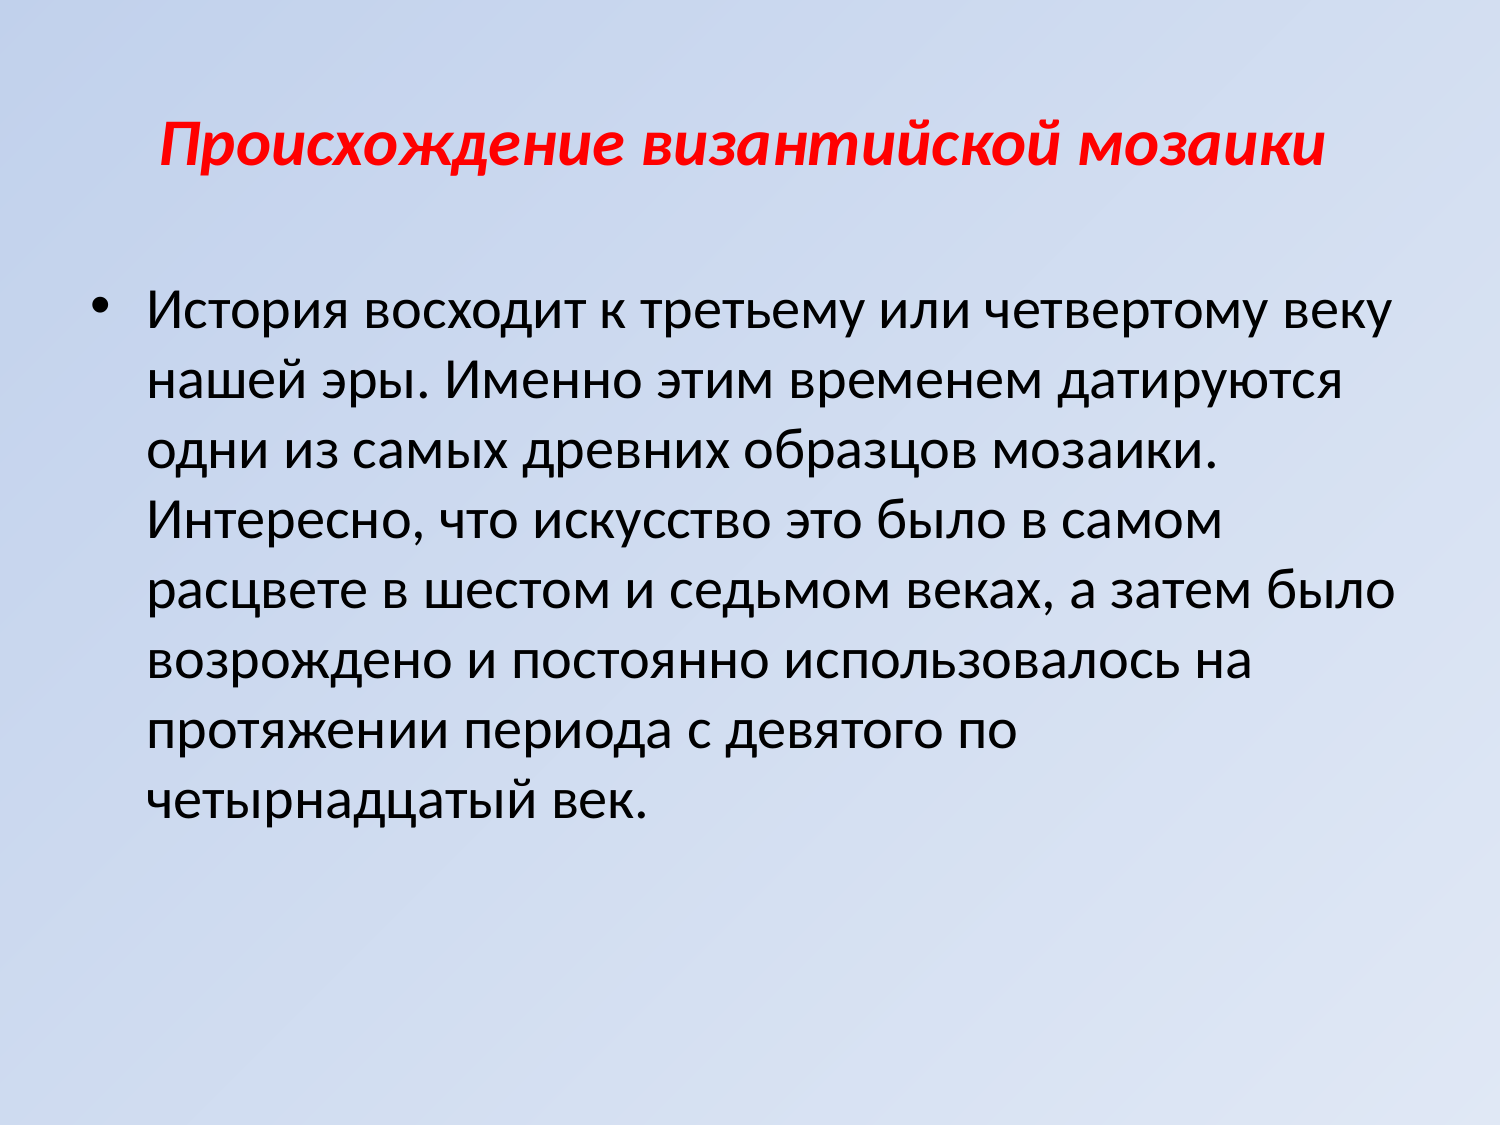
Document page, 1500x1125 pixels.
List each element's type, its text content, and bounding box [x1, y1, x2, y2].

title Происхождение византийской мозаики [75, 45, 1425, 233]
list История восходит к третьему или четвертому веку нашей эры. Именно этим временем датируются одни из самых древних образцов мозаики. Интересно, что искусство это было в самом расцвете в шестом и седьмом веках, а затем было возрождено и постоянно использовалось на протяжении периода с девятого по четырнадцатый век. [75, 262, 1425, 1005]
